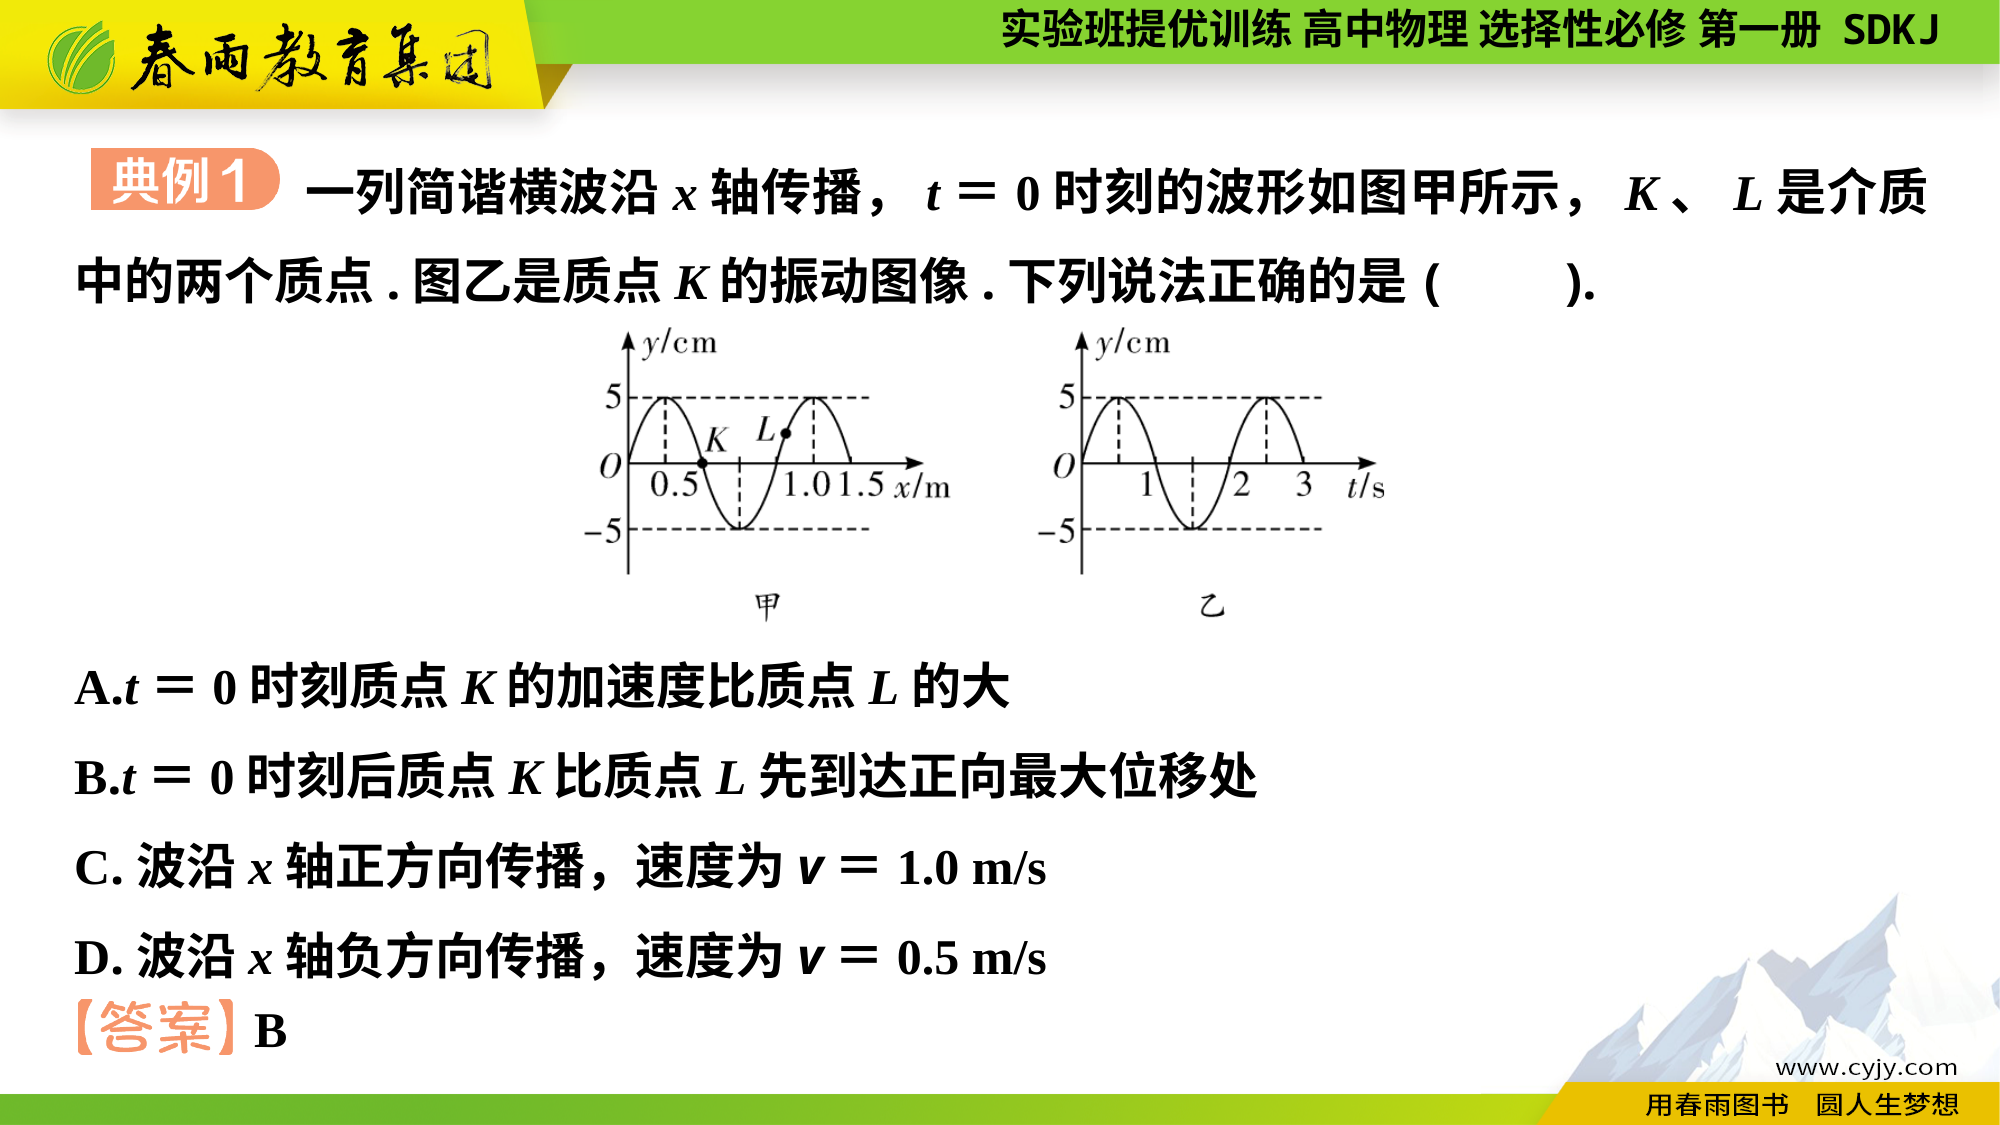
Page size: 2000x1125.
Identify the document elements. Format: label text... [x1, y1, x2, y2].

text_box B [239, 990, 303, 1066]
list 一列简谐横波沿x轴传播，t＝0时刻的波形如图甲所示，K、L是介质中的两个质点.图乙是质点K的振动图像.下列说法正确的是 ( ). A.t＝0时刻质点K的加速度比质点L的大 B.t＝0时刻后质点K比质点L先到达正向最大位移处 C.波沿x轴正方向传播，速度为v＝1.0 m/s D.波沿x轴负方向传播，速度为v＝0.5 m/s [59, 122, 1944, 1001]
picture [0, 0, 2000, 1125]
